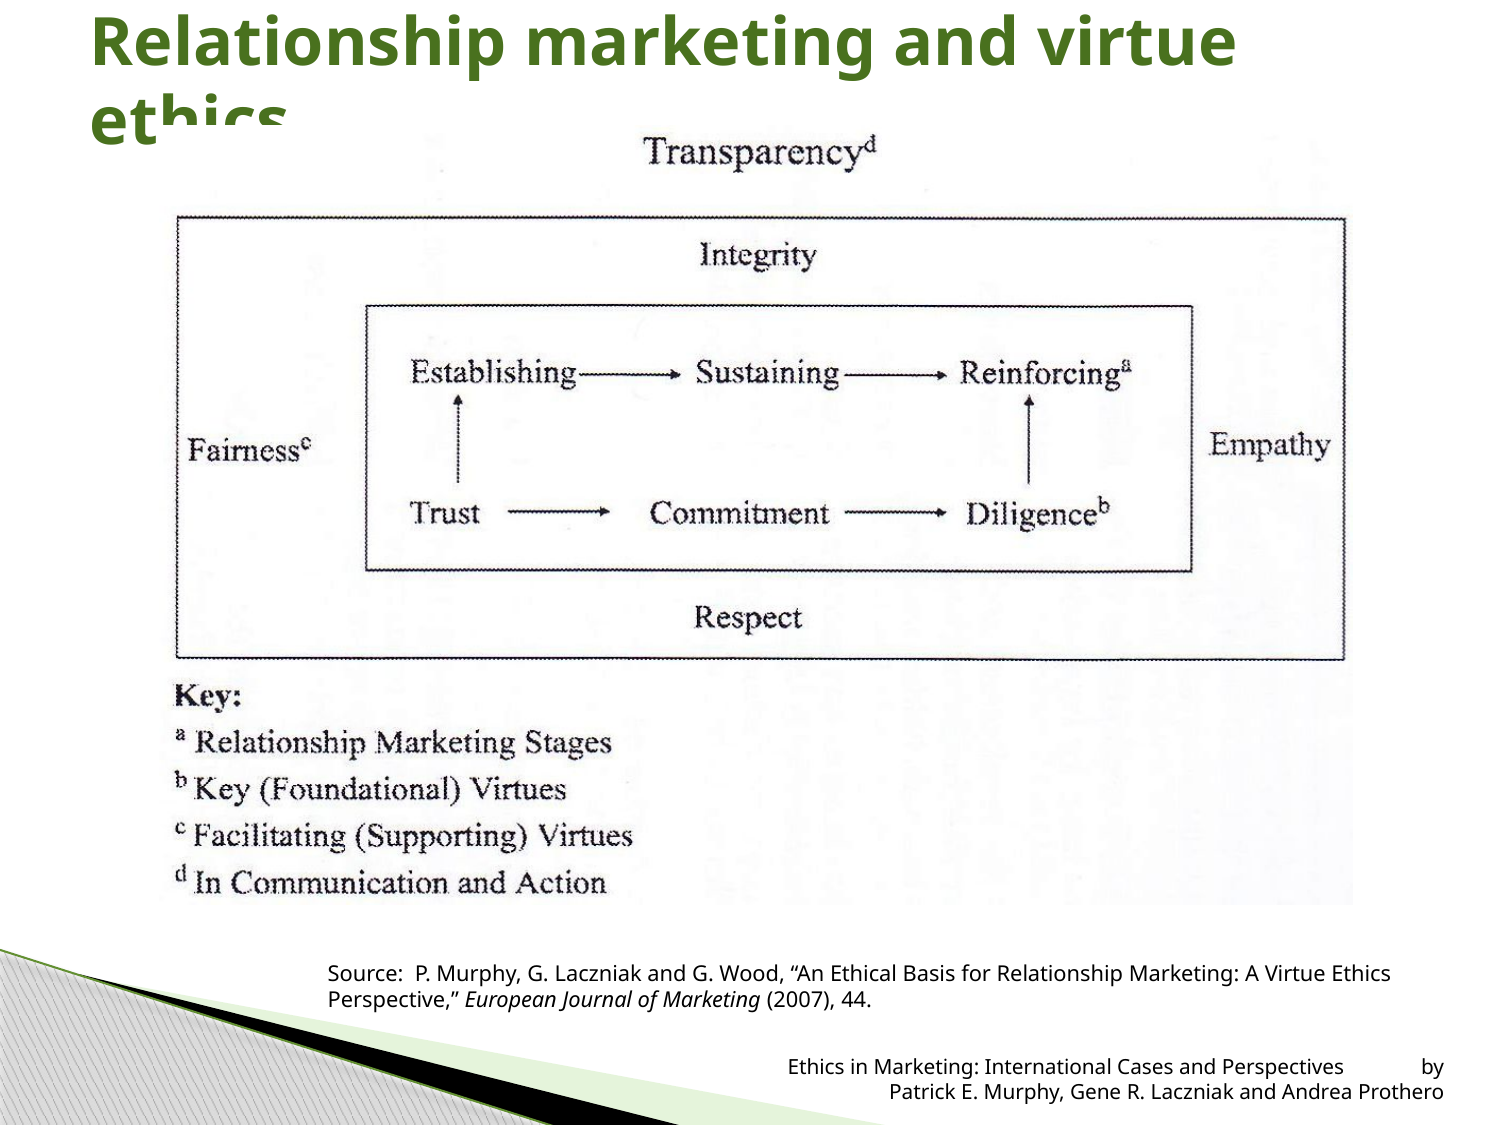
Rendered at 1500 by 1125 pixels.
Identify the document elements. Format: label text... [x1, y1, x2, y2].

title Relationship marketing and virtue ethics [75, 0, 1425, 161]
footer Ethics in Marketing: International Cases and Perspectives by Patrick E. Murphy, Gene R. Laczniak and Andrea Prothero [718, 1051, 1459, 1112]
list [159, 125, 1353, 906]
text_box Source: P. Murphy, G. Laczniak and G. Wood, “An Ethical Basis for Relationship Marketing: A Virtue Ethics Perspective,” European Journal of Marketing (2007), 44. [312, 952, 1483, 1065]
